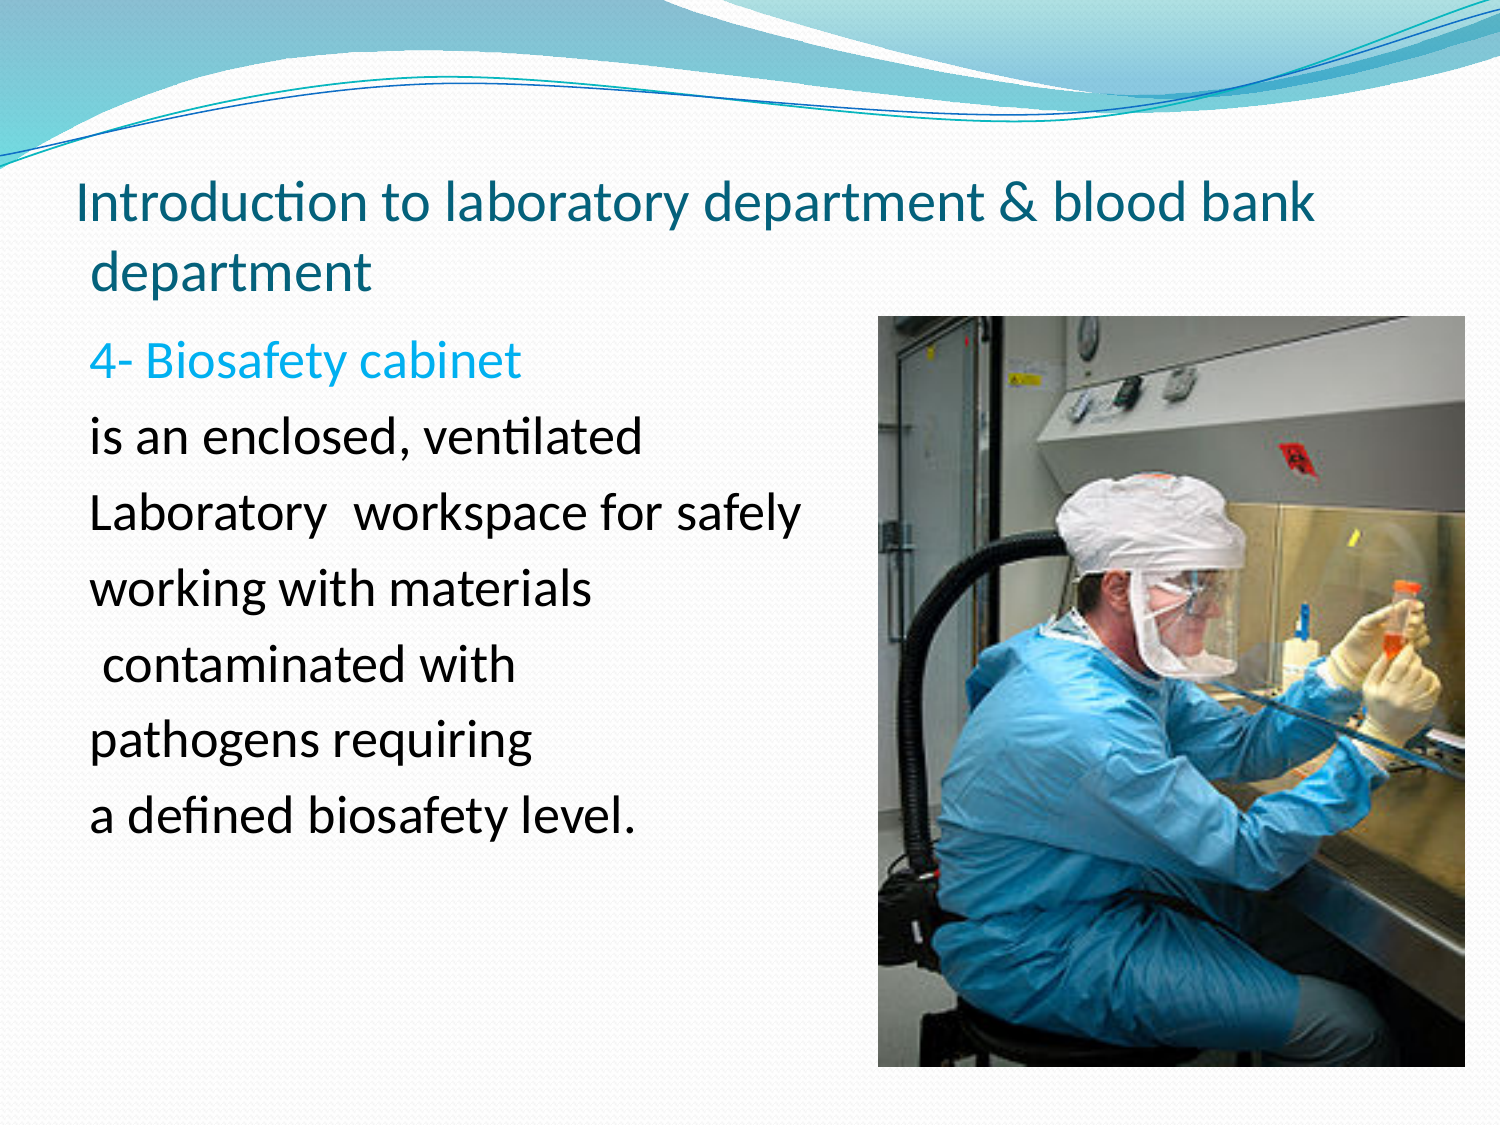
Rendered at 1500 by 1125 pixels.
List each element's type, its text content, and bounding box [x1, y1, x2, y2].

picture [878, 316, 1466, 1067]
list 4- Biosafety cabinet is an enclosed, ventilated Laboratory workspace for safely working with materials contaminated with pathogens requiring a defined biosafety level. [75, 317, 876, 1038]
title Introduction to laboratory department & blood bank department [75, 115, 1425, 303]
